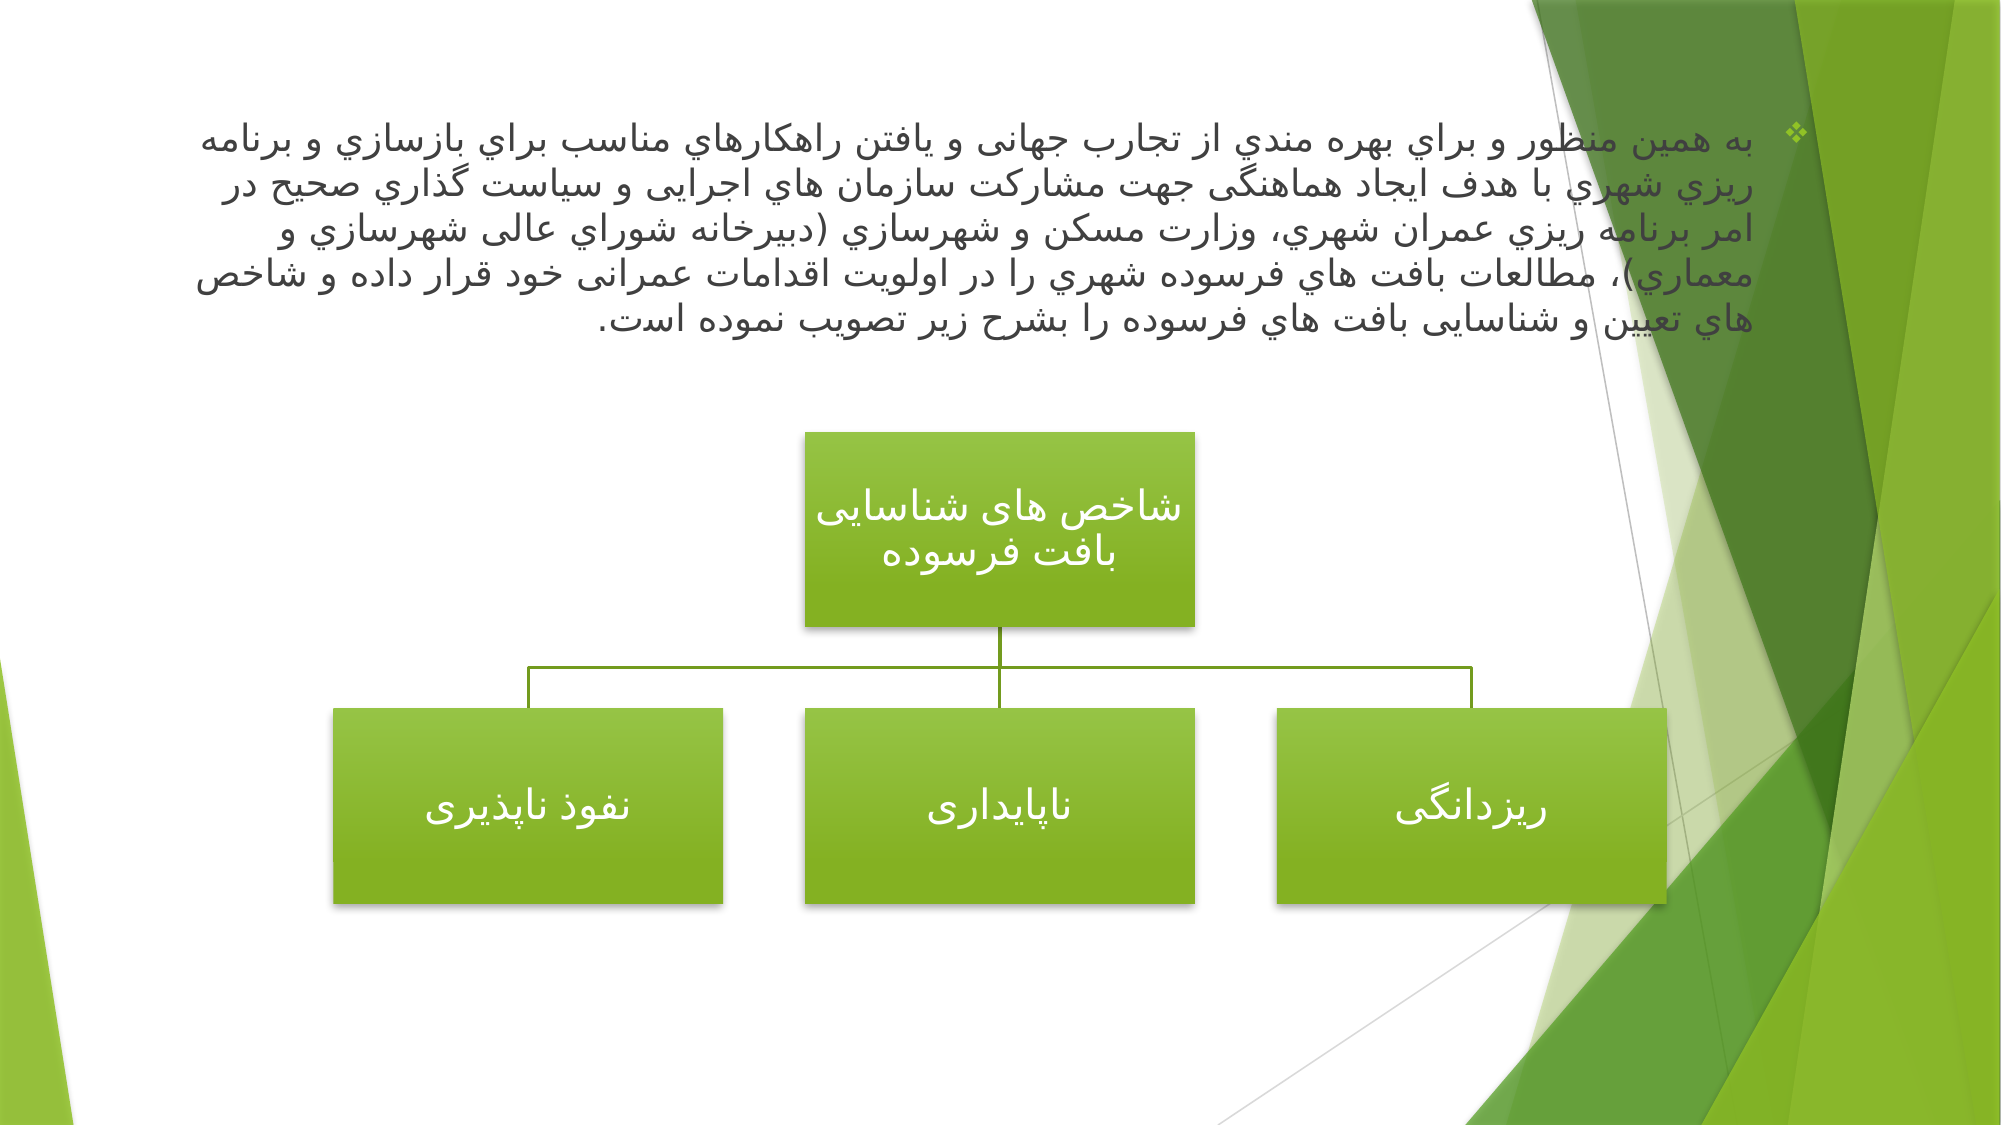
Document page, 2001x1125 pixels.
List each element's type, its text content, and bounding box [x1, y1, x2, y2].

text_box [332, 328, 1668, 1008]
list ﺑﻪ ﻫﻤﯿﻦ ﻣﻨﻈﻮر و ﺑﺮاي ﺑﻬﺮه ﻣﻨﺪي از ﺗﺠﺎرب ﺟﻬﺎﻧﯽ و ﯾﺎﻓﺘﻦ راﻫﮑﺎرﻫﺎي ﻣﻨﺎﺳﺐ ﺑﺮاي ﺑﺎزﺳﺎزي و ﺑﺮﻧﺎﻣﻪ رﯾﺰي ﺷﻬﺮي ﺑﺎ ﻫﺪف اﯾﺠﺎد ﻫﻤﺎﻫﻨﮕﯽ ﺟﻬﺖ ﻣﺸﺎرﮐﺖ ﺳﺎزﻣﺎن ﻫﺎي اﺟﺮاﯾﯽ و ﺳﯿﺎﺳﺖ ﮔﺬاري ﺻﺤﯿﺢ در اﻣﺮ ﺑﺮﻧﺎﻣﻪ رﯾﺰي ﻋﻤﺮان ﺷﻬﺮي، وزارت ﻣﺴﮑﻦ و ﺷﻬﺮﺳﺎزي (دﺑﯿﺮﺧﺎﻧﻪ ﺷﻮراي ﻋﺎﻟﯽ ﺷﻬﺮﺳﺎزي و ﻣﻌﻤﺎري)، ﻣﻄﺎﻟﻌﺎت ﺑﺎﻓﺖ ﻫﺎي ﻓﺮﺳﻮده ﺷﻬﺮي را در اوﻟﻮﯾﺖ اﻗﺪاﻣﺎت ﻋﻤﺮاﻧﯽ ﺧﻮد ﻗﺮار داده و ﺷﺎﺧﺺ ﻫﺎي ﺗﻌﯿﯿﻦ و ﺷﻨﺎﺳﺎﯾﯽ ﺑﺎﻓﺖ ﻫﺎي ﻓﺮﺳﻮده را ﺑﺸﺮح زﯾﺮ ﺗﺼﻮﯾﺐ ﻧﻤﻮده اﺳت. [175, 106, 1826, 1013]
